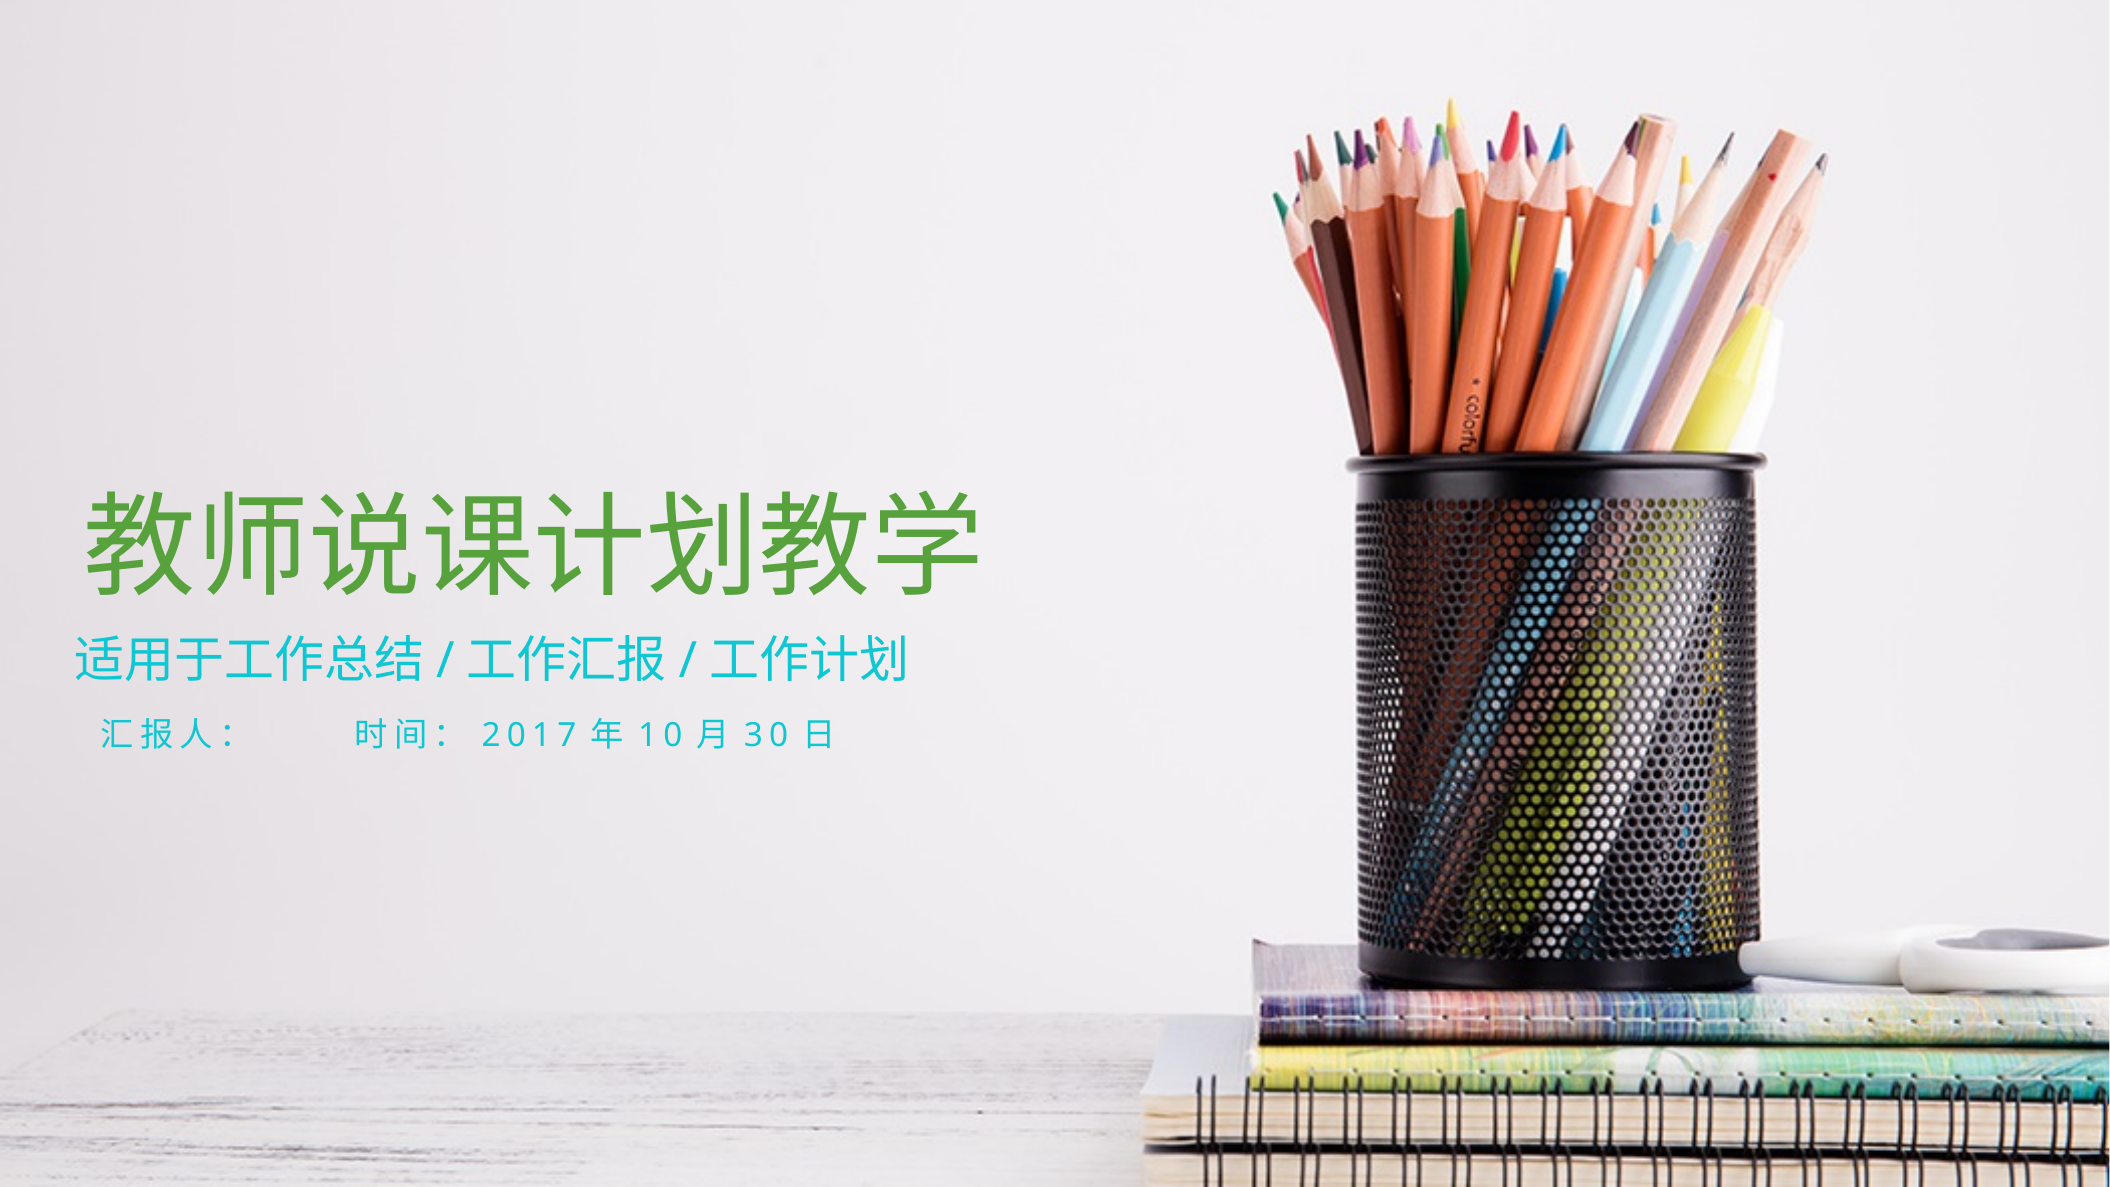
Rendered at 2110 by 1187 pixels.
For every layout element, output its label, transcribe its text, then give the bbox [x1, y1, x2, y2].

text_box 适用于工作总结/工作汇报/工作计划 [53, 605, 931, 699]
text_box [0, 0, 2110, 1187]
text_box 教师说课计划教学 [62, 463, 1043, 620]
text_box 汇报人： 时间：2017年10月30日 [85, 697, 1055, 761]
